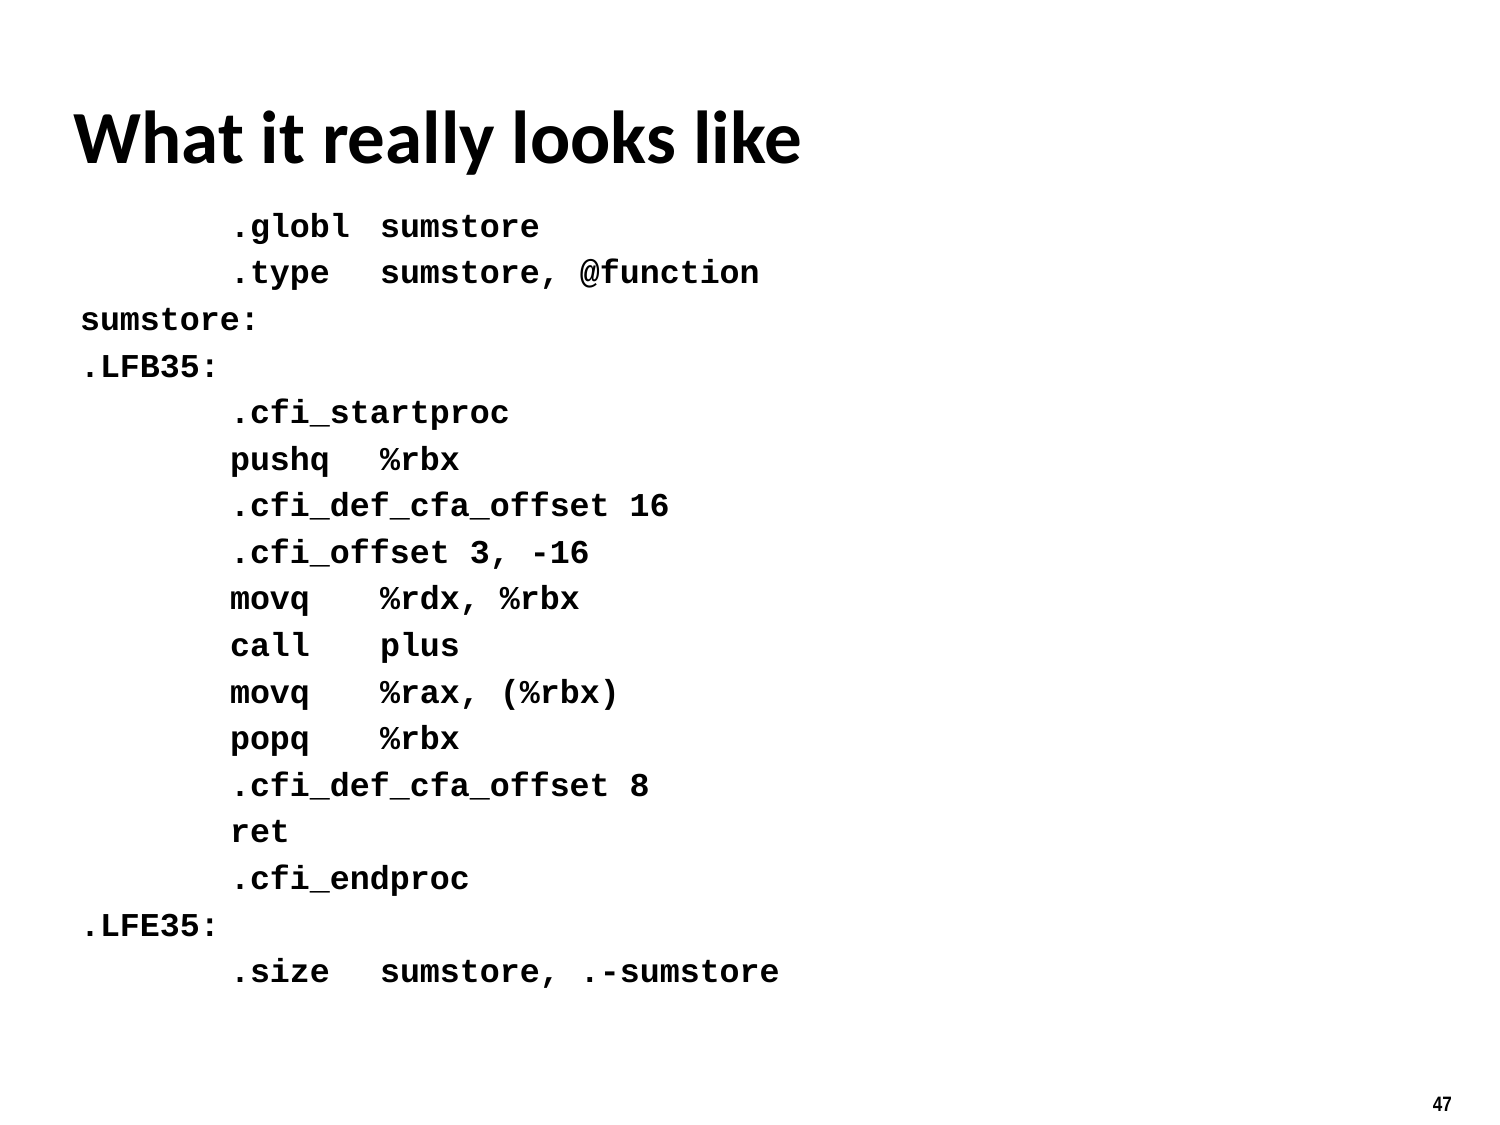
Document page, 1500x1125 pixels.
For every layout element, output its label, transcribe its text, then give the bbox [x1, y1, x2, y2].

list .globl sumstore .type sumstore, @function sumstore: .LFB35: .cfi_startproc pushq %rbx .cfi_def_cfa_offset 16 .cfi_offset 3, -16 movq %rdx, %rbx call plus movq %rax, (%rbx) popq %rbx .cfi_def_cfa_offset 8 ret .cfi_endproc .LFE35: .size sumstore, .-sumstore [64, 196, 1361, 1040]
title What it really looks like [58, 71, 1305, 197]
